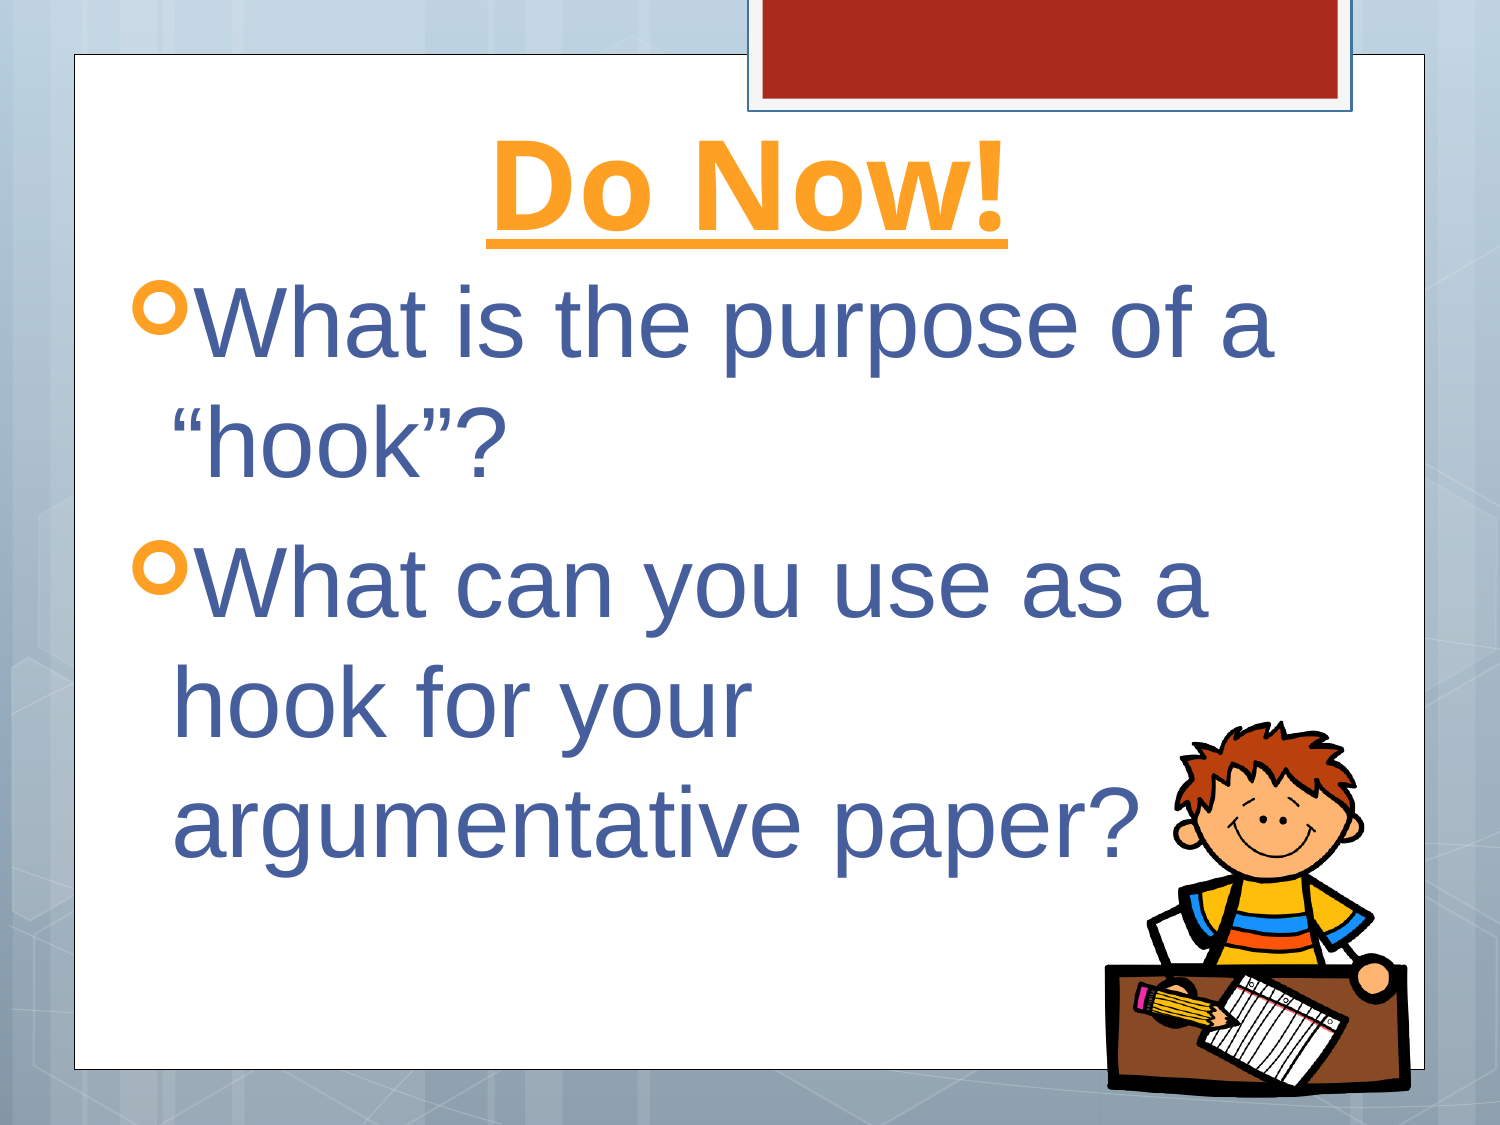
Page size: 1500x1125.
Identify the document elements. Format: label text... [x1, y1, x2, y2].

title Do Now! [171, 75, 1324, 249]
list What is the purpose of a “hook”? What can you use as a hook for your argumentative paper? [99, 249, 1400, 920]
picture [1027, 662, 1457, 1123]
